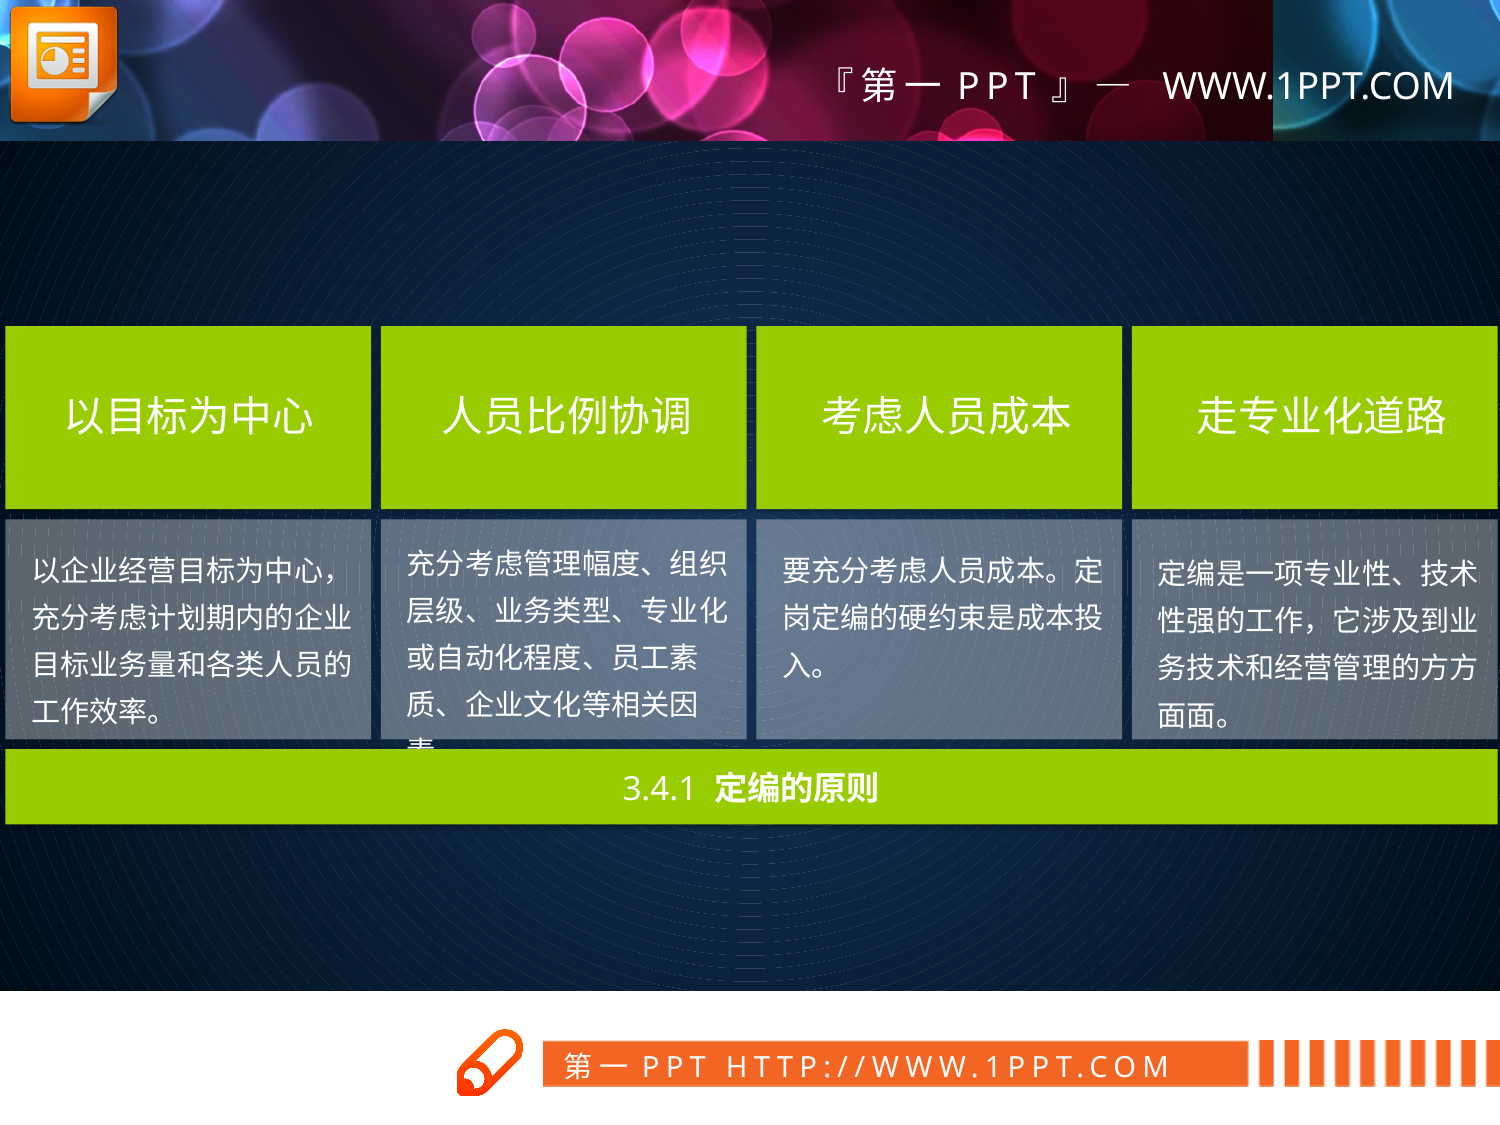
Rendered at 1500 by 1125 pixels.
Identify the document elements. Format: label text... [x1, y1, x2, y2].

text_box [757, 326, 1129, 740]
picture [0, 0, 1500, 141]
text_box 3.4.1 定编的原则 [4, 748, 1498, 825]
picture [543, 1040, 1500, 1087]
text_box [5, 326, 378, 740]
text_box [380, 326, 756, 740]
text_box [1131, 326, 1500, 743]
